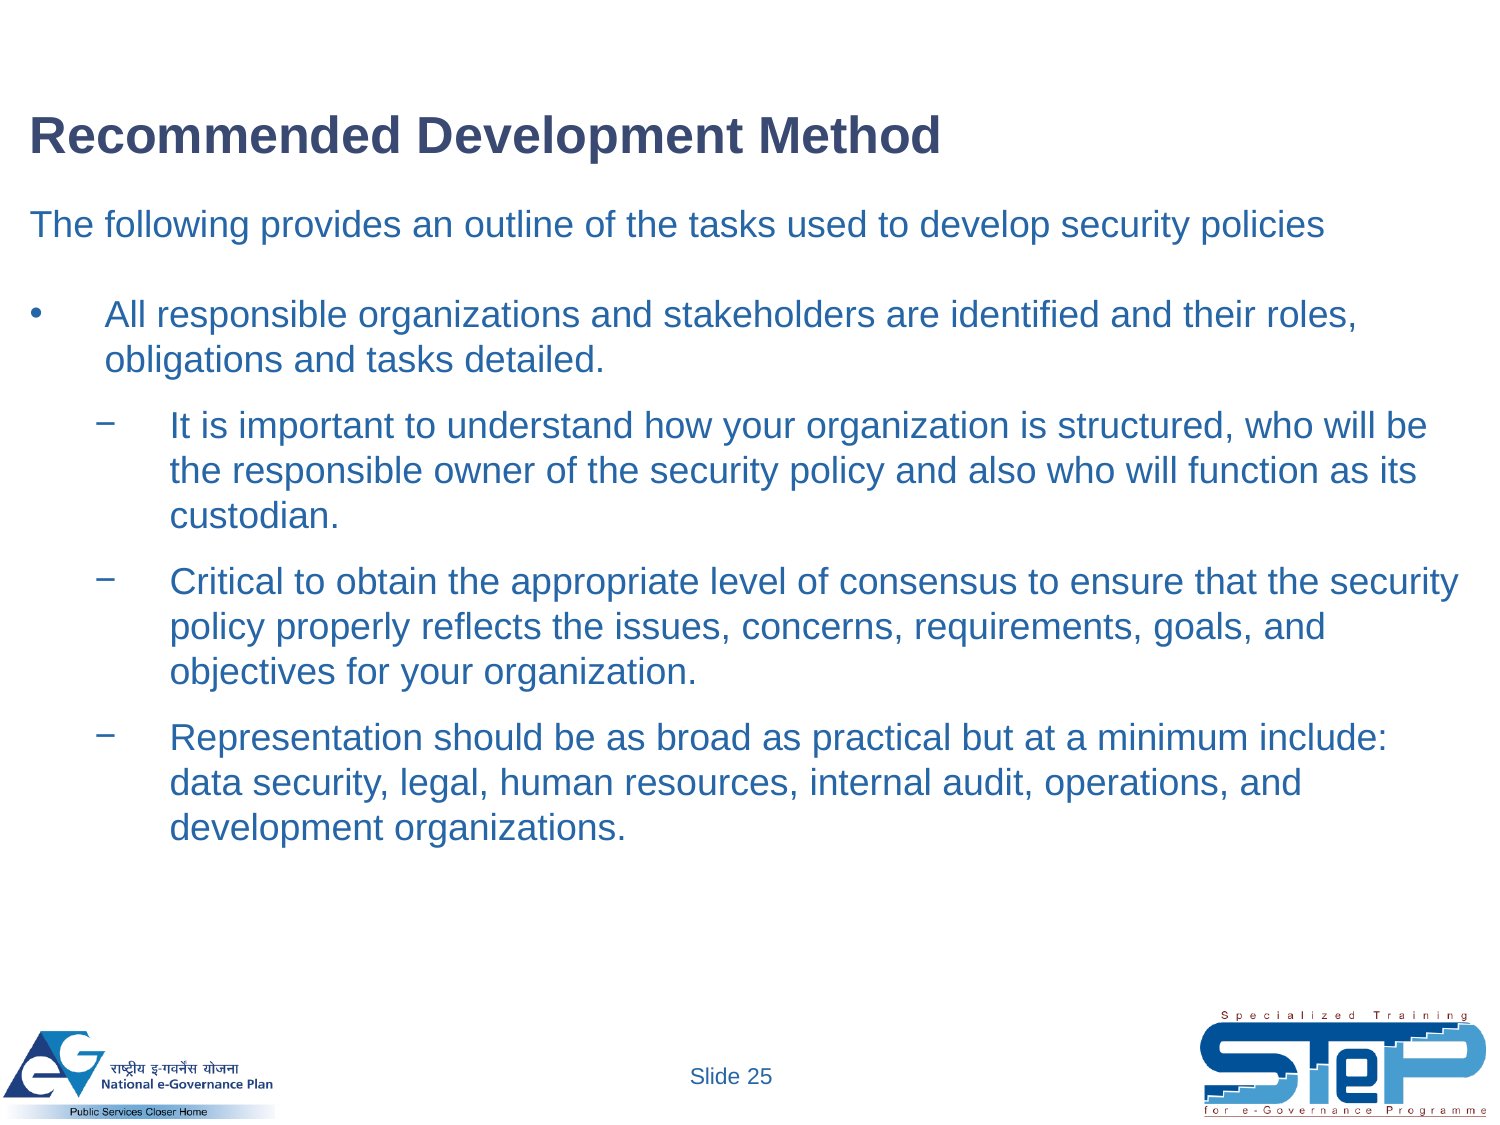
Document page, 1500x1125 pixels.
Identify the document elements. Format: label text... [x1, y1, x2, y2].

picture [1200, 1011, 1486, 1117]
list The following provides an outline of the tasks used to develop security policies All responsible organizations and stakeholders are identified and their roles, obligations and tasks detailed. It is important to understand how your organization is structured, who will be the responsible owner of the security policy and also who will function as its custodian. Critical to obtain the appropriate level of consensus to ensure that the security policy properly reflects the issues, concerns, requirements, goals, and objectives for your organization. Representation should be as broad as practical but at a minimum include: data security, legal, human resources, internal audit, operations, and development organizations. [29, 200, 1470, 976]
title Recommended Development Method [29, 101, 1470, 200]
picture [2, 1031, 275, 1119]
